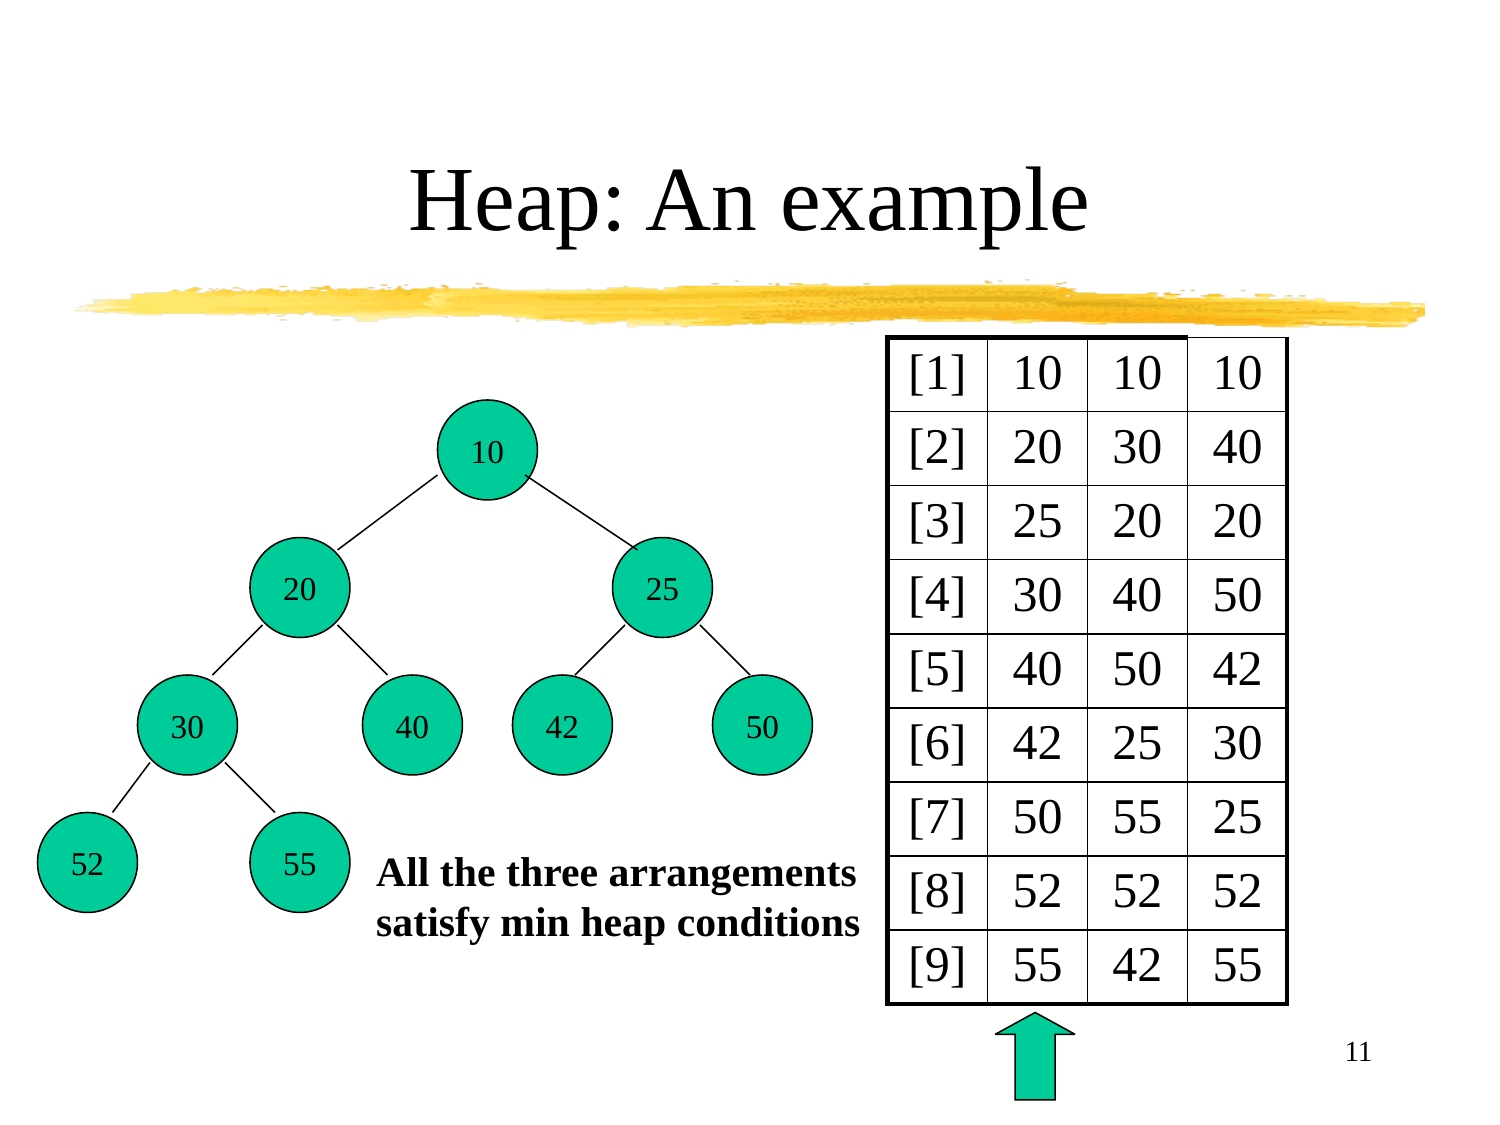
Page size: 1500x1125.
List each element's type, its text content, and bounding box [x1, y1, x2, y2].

picture [75, 274, 1425, 338]
table_cell 30 [1188, 709, 1285, 781]
table_cell 25 [1188, 783, 1285, 855]
table_cell [6] [890, 709, 987, 781]
table_cell [9] [890, 931, 987, 1002]
table_cell 42 [1088, 931, 1187, 1002]
table_cell 50 [1088, 635, 1187, 707]
table_cell 40 [1088, 560, 1187, 633]
table_cell 25 [988, 486, 1087, 559]
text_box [37, 399, 813, 913]
table_header 10 [1188, 338, 1285, 411]
table_cell 52 [1088, 857, 1187, 929]
table_cell 42 [1188, 635, 1285, 707]
table_cell [3] [890, 486, 987, 559]
title Heap: An example [112, 99, 1388, 288]
table_cell 52 [988, 857, 1087, 929]
table_cell 30 [1088, 412, 1187, 485]
table_cell 40 [1188, 412, 1285, 485]
slide_number 11 [1074, 1024, 1388, 1101]
table_header 10 [1088, 340, 1187, 411]
table_cell 55 [1188, 931, 1285, 1002]
table_cell 50 [988, 783, 1087, 855]
table_cell 20 [988, 412, 1087, 485]
table_cell [5] [890, 635, 987, 707]
table_cell 55 [1088, 783, 1187, 855]
text_box [995, 1012, 1075, 1100]
table_header 10 [988, 340, 1087, 411]
table_cell 25 [1088, 709, 1187, 781]
table_cell [8] [890, 857, 987, 929]
table_cell 52 [1188, 857, 1285, 929]
table_cell 55 [988, 931, 1087, 1002]
table_cell 42 [988, 709, 1087, 781]
text_box All the three arrangements satisfy min heap conditions [361, 837, 876, 953]
table_cell 30 [988, 560, 1087, 633]
table_cell 20 [1188, 486, 1285, 559]
table_cell 50 [1188, 560, 1285, 633]
table_cell 40 [988, 635, 1087, 707]
table_cell [7] [890, 783, 987, 855]
table_cell 20 [1088, 486, 1187, 559]
table_cell [4] [890, 560, 987, 633]
table_header [1] [890, 340, 987, 411]
table_cell [2] [890, 412, 987, 485]
